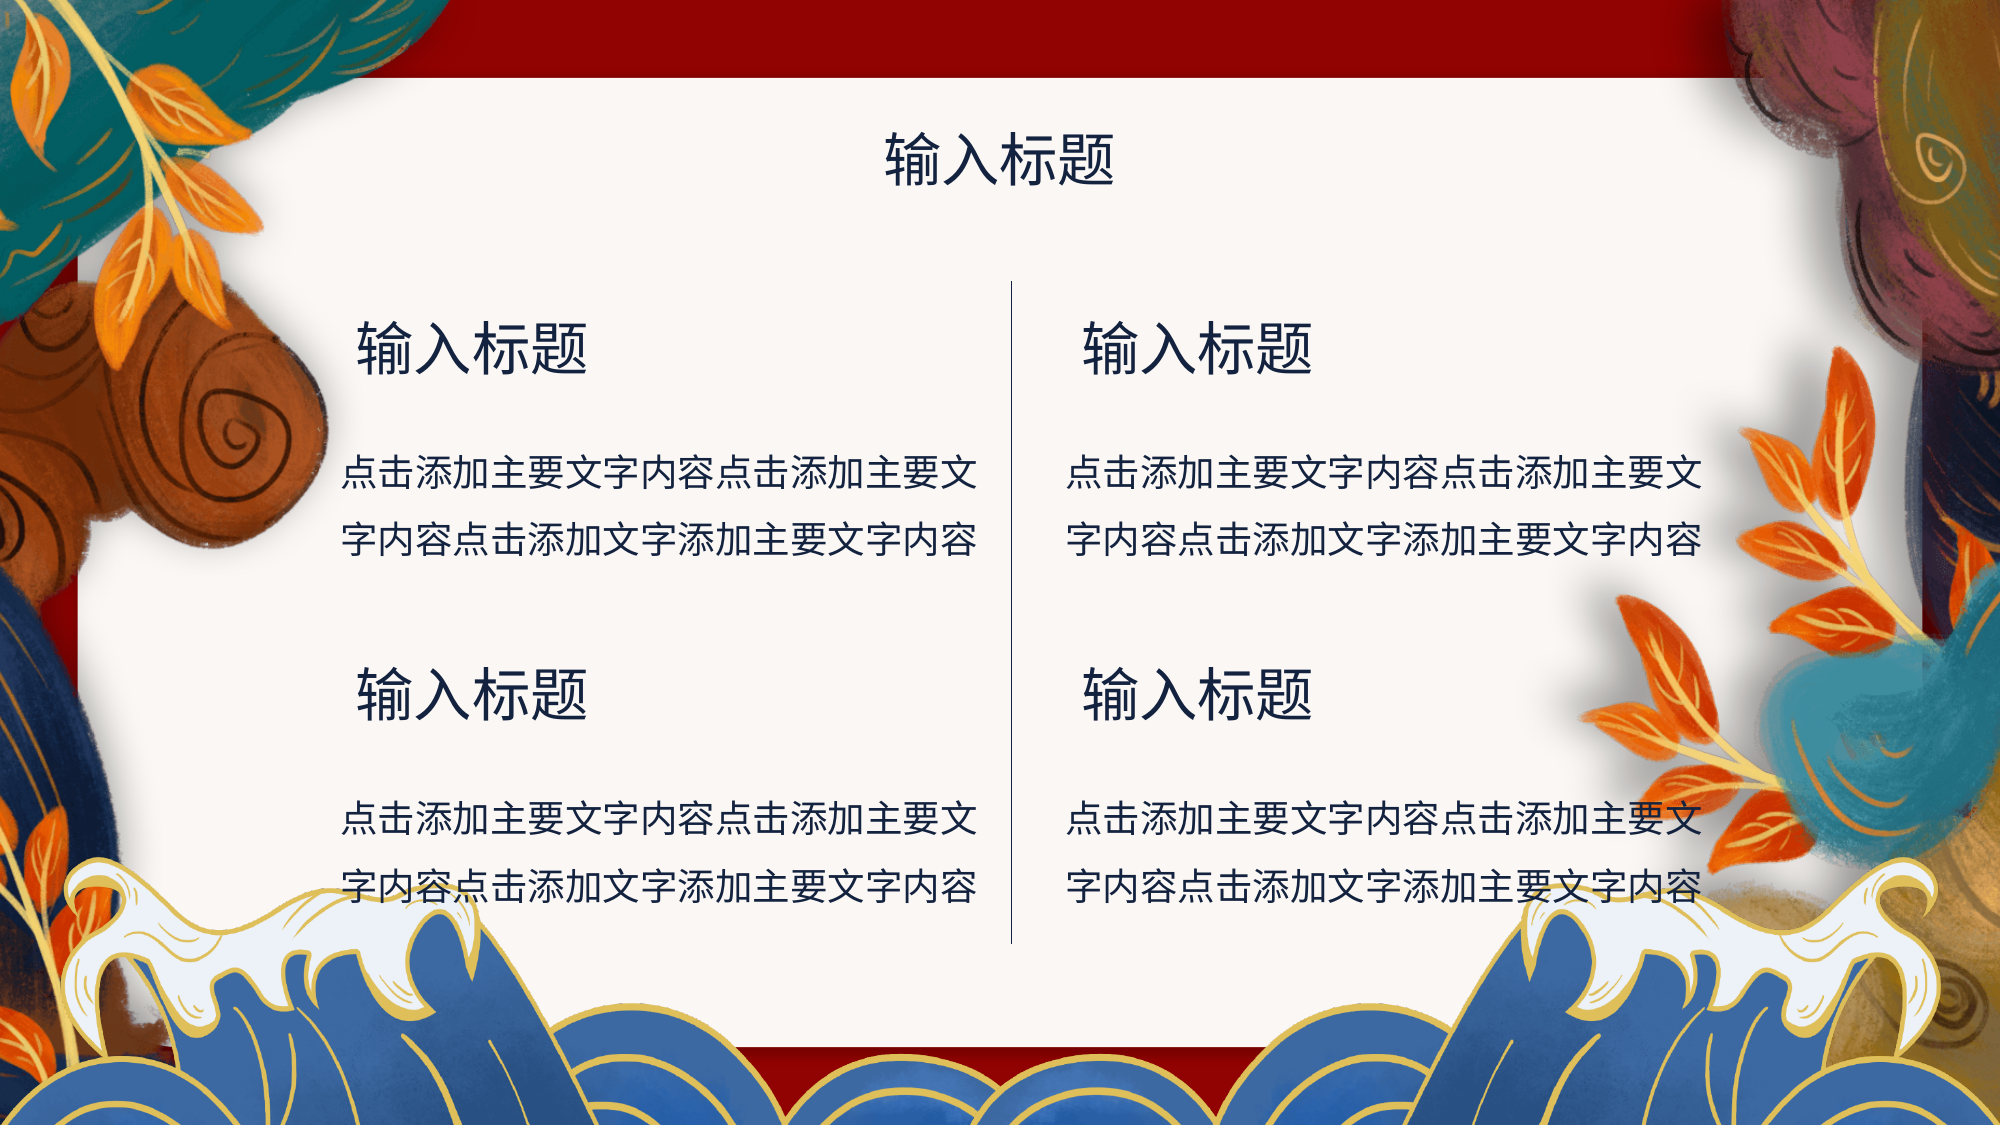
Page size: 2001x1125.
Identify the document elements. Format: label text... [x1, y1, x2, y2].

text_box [1050, 304, 1725, 563]
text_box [325, 304, 1000, 563]
picture [0, 0, 2001, 1125]
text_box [1050, 650, 1725, 909]
text_box 输入标题 [868, 115, 1132, 201]
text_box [325, 650, 1000, 909]
